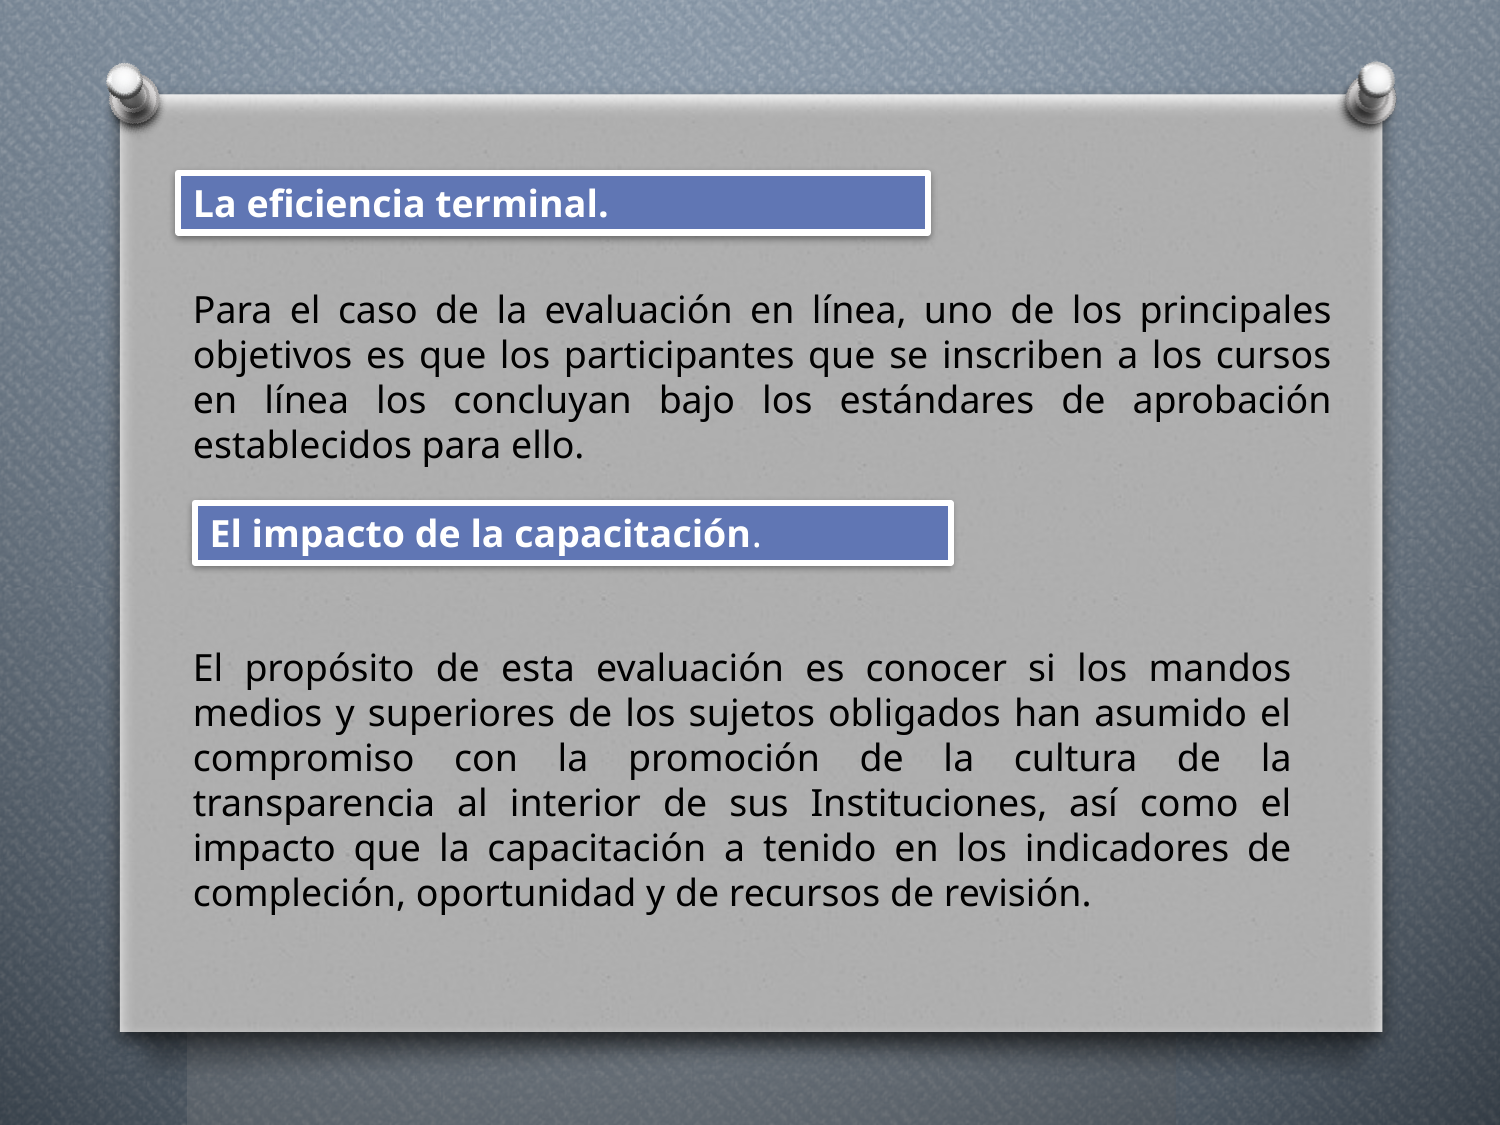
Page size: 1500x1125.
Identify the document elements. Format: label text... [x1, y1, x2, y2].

text_box El impacto de la capacitación. [192, 500, 954, 566]
picture [1317, 35, 1439, 156]
text_box Para el caso de la evaluación en línea, uno de los principales objetivos es que los participantes que se inscriben a los cursos en línea los concluyan bajo los estándares de aprobación establecidos para ello. [178, 278, 1348, 474]
text_box El propósito de esta evaluación es conocer si los mandos medios y superiores de los sujetos obligados han asumido el compromiso con la promoción de la cultura de la transparencia al interior de sus Instituciones, así como el impacto que la capacitación a tenido en los indicadores de compleción, oportunidad y de recursos de revisión. [178, 636, 1308, 922]
text_box La eficiencia terminal. [175, 170, 931, 236]
picture [75, 29, 198, 153]
